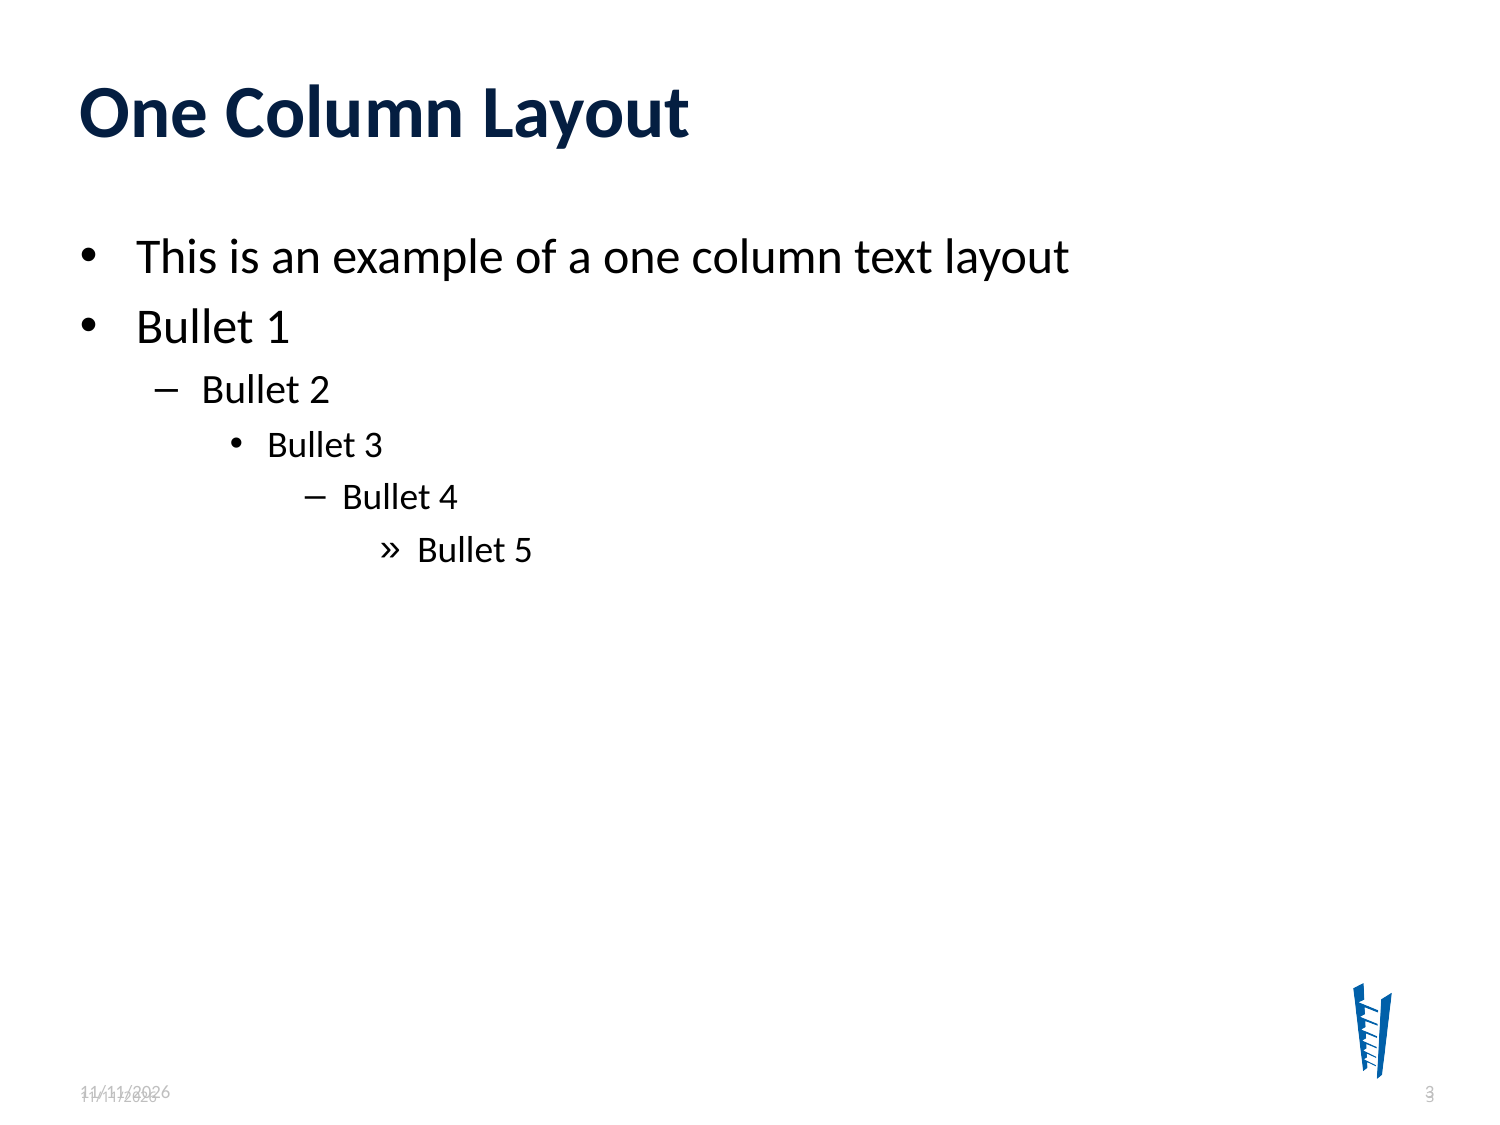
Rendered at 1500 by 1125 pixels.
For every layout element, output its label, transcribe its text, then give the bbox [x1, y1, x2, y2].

list This is an example of a one column text layout Bullet 1 Bullet 2 Bullet 3 Bullet 4 Bullet 5 [79, 216, 1435, 994]
text_box 3 [1216, 1084, 1435, 1111]
picture [1353, 994, 1392, 1079]
title One Column Layout [79, 44, 1435, 171]
text_box 12/30/24 [79, 1084, 298, 1111]
